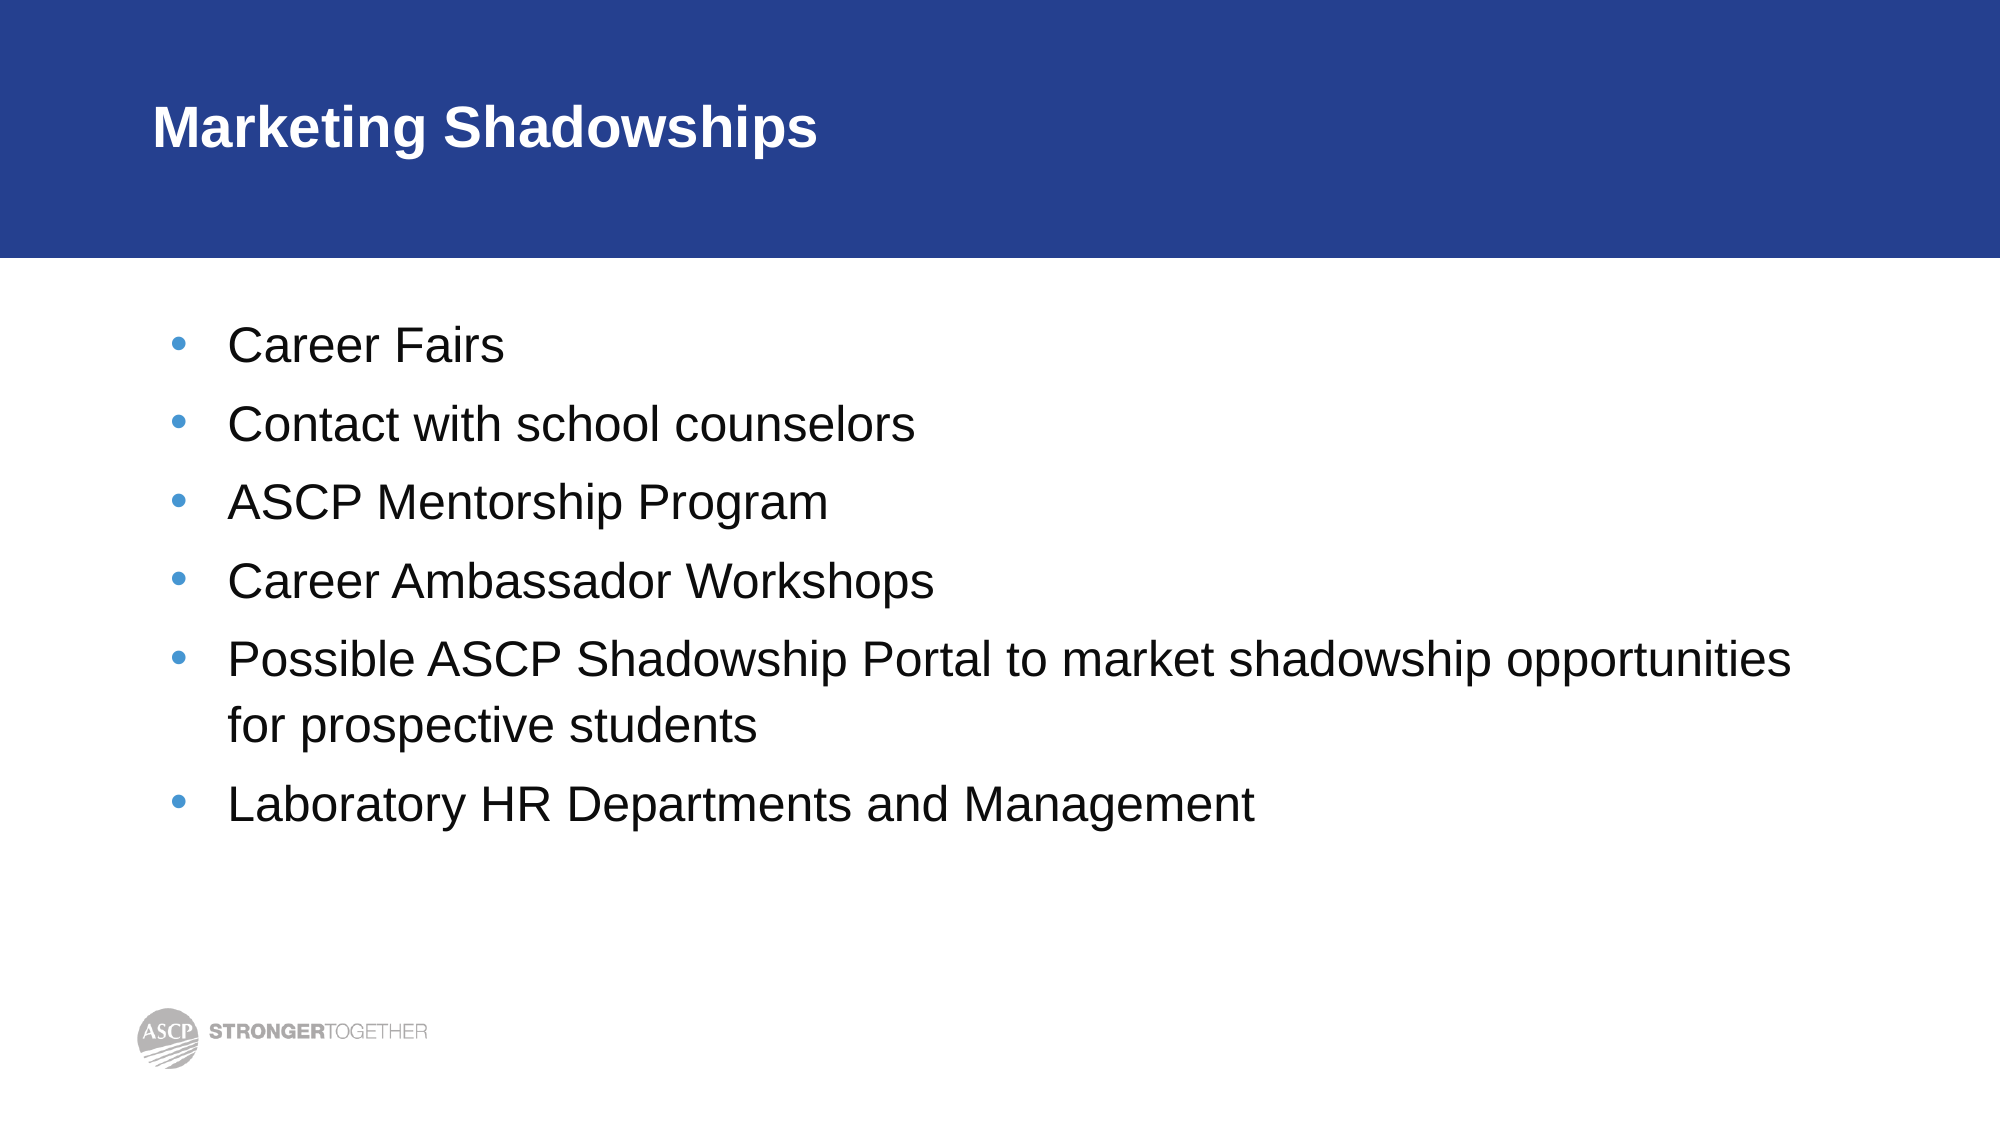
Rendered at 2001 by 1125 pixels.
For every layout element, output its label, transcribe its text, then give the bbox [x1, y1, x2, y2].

picture [137, 1008, 427, 1069]
list Career Fairs Contact with school counselors ASCP Mentorship Program Career Ambassador Workshops Possible ASCP Shadowship Portal to market shadowship opportunities for prospective students Laboratory HR Departments and Management [137, 299, 1863, 942]
title Marketing Shadowships [137, 20, 1863, 238]
